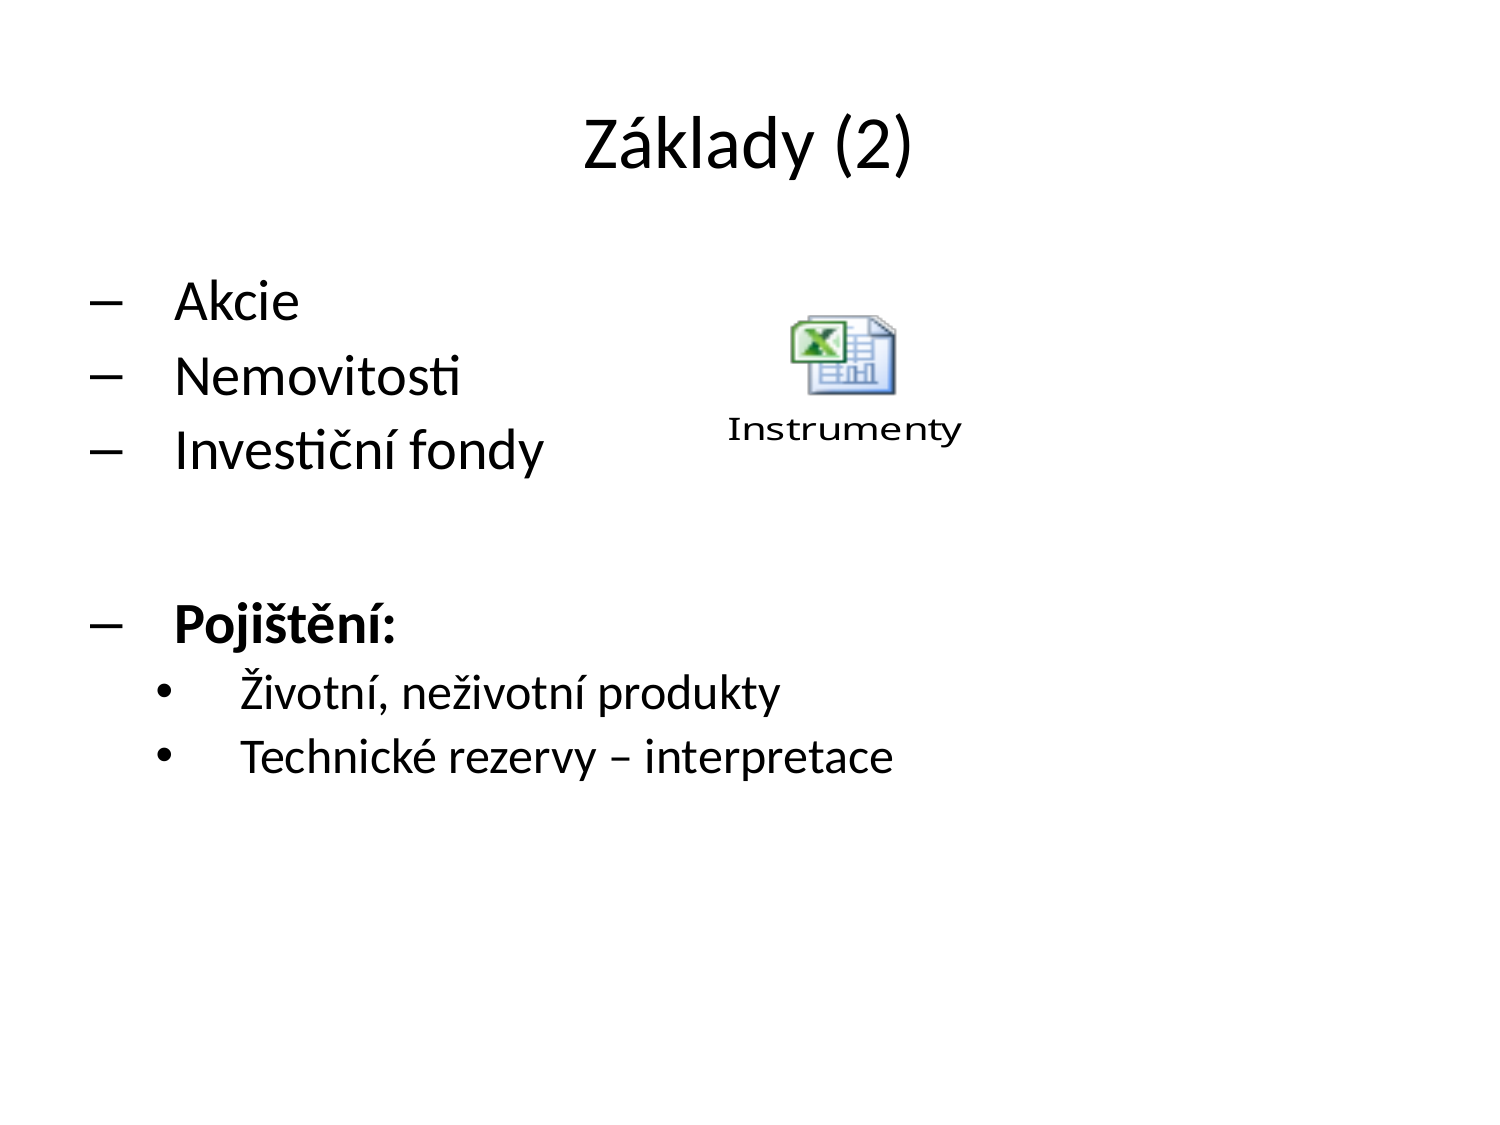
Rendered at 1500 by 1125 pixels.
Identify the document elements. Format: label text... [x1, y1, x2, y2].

list Akcie Nemovitosti Investiční fondy Pojištění: Životní, neživotní produkty Technické rezervy – interpretace [75, 262, 1425, 1005]
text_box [678, 314, 1011, 525]
title Základy (2) [75, 45, 1425, 233]
